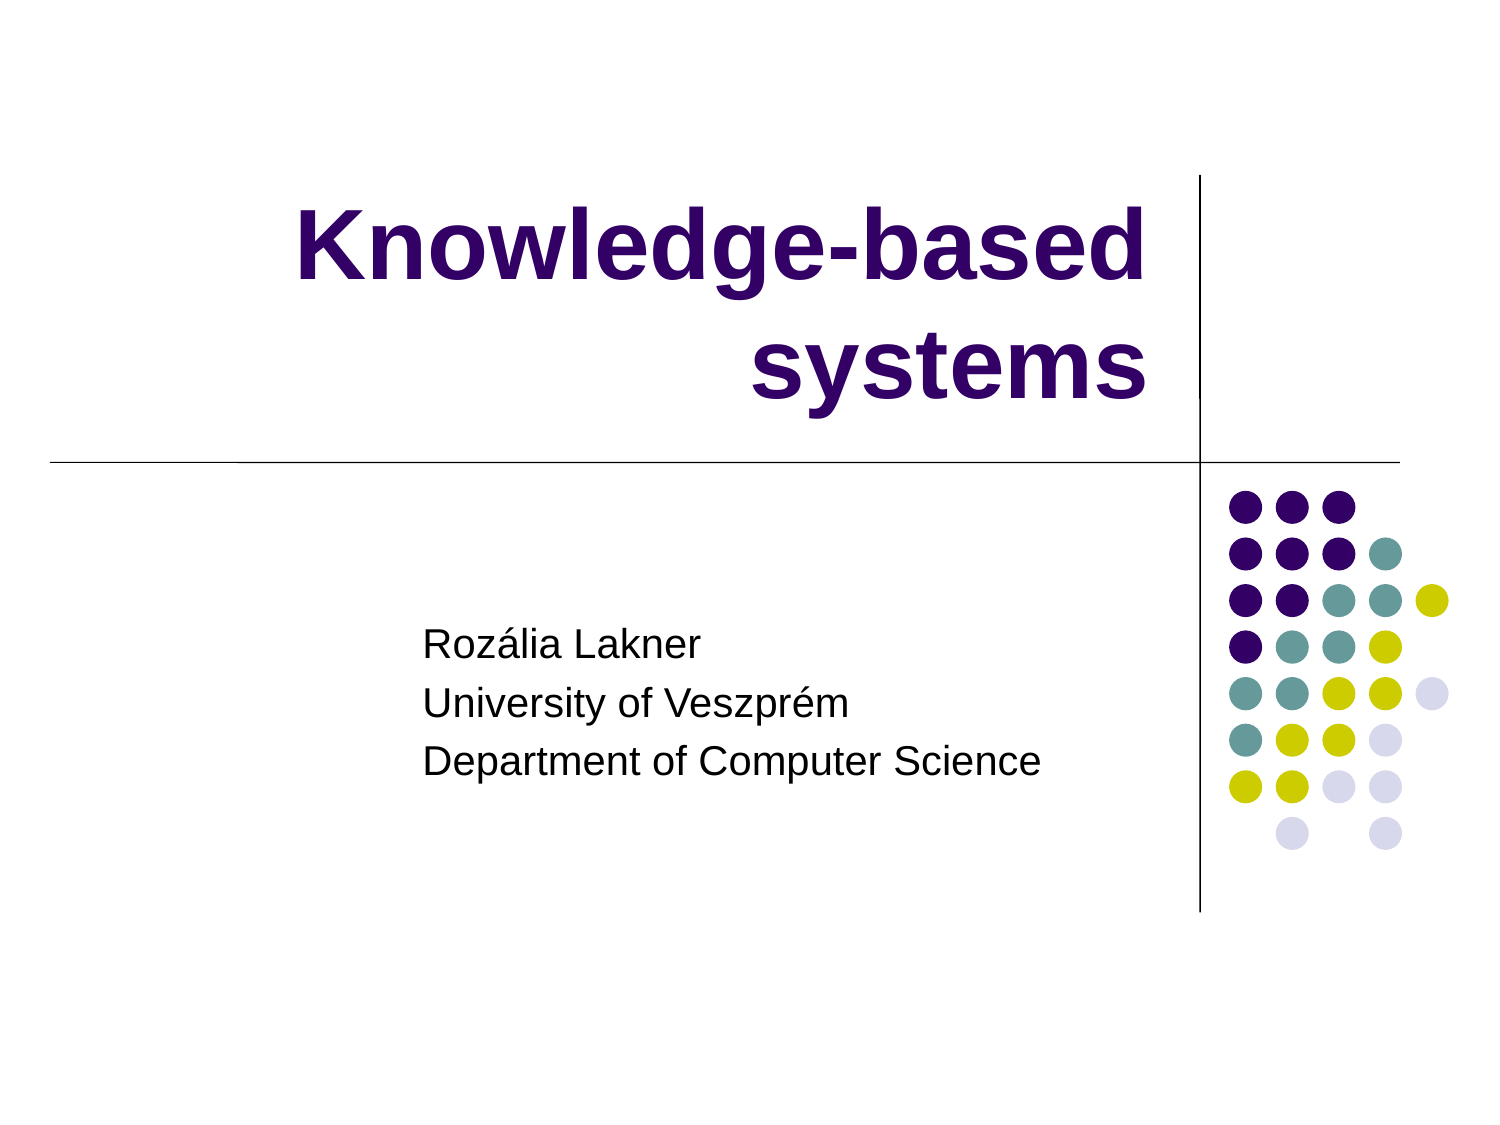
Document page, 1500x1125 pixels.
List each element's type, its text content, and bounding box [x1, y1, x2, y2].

subtitle Rozália Lakner University of Veszprém Department of Computer Science [407, 609, 1433, 998]
title Knowledge-based systems [51, 76, 1165, 427]
